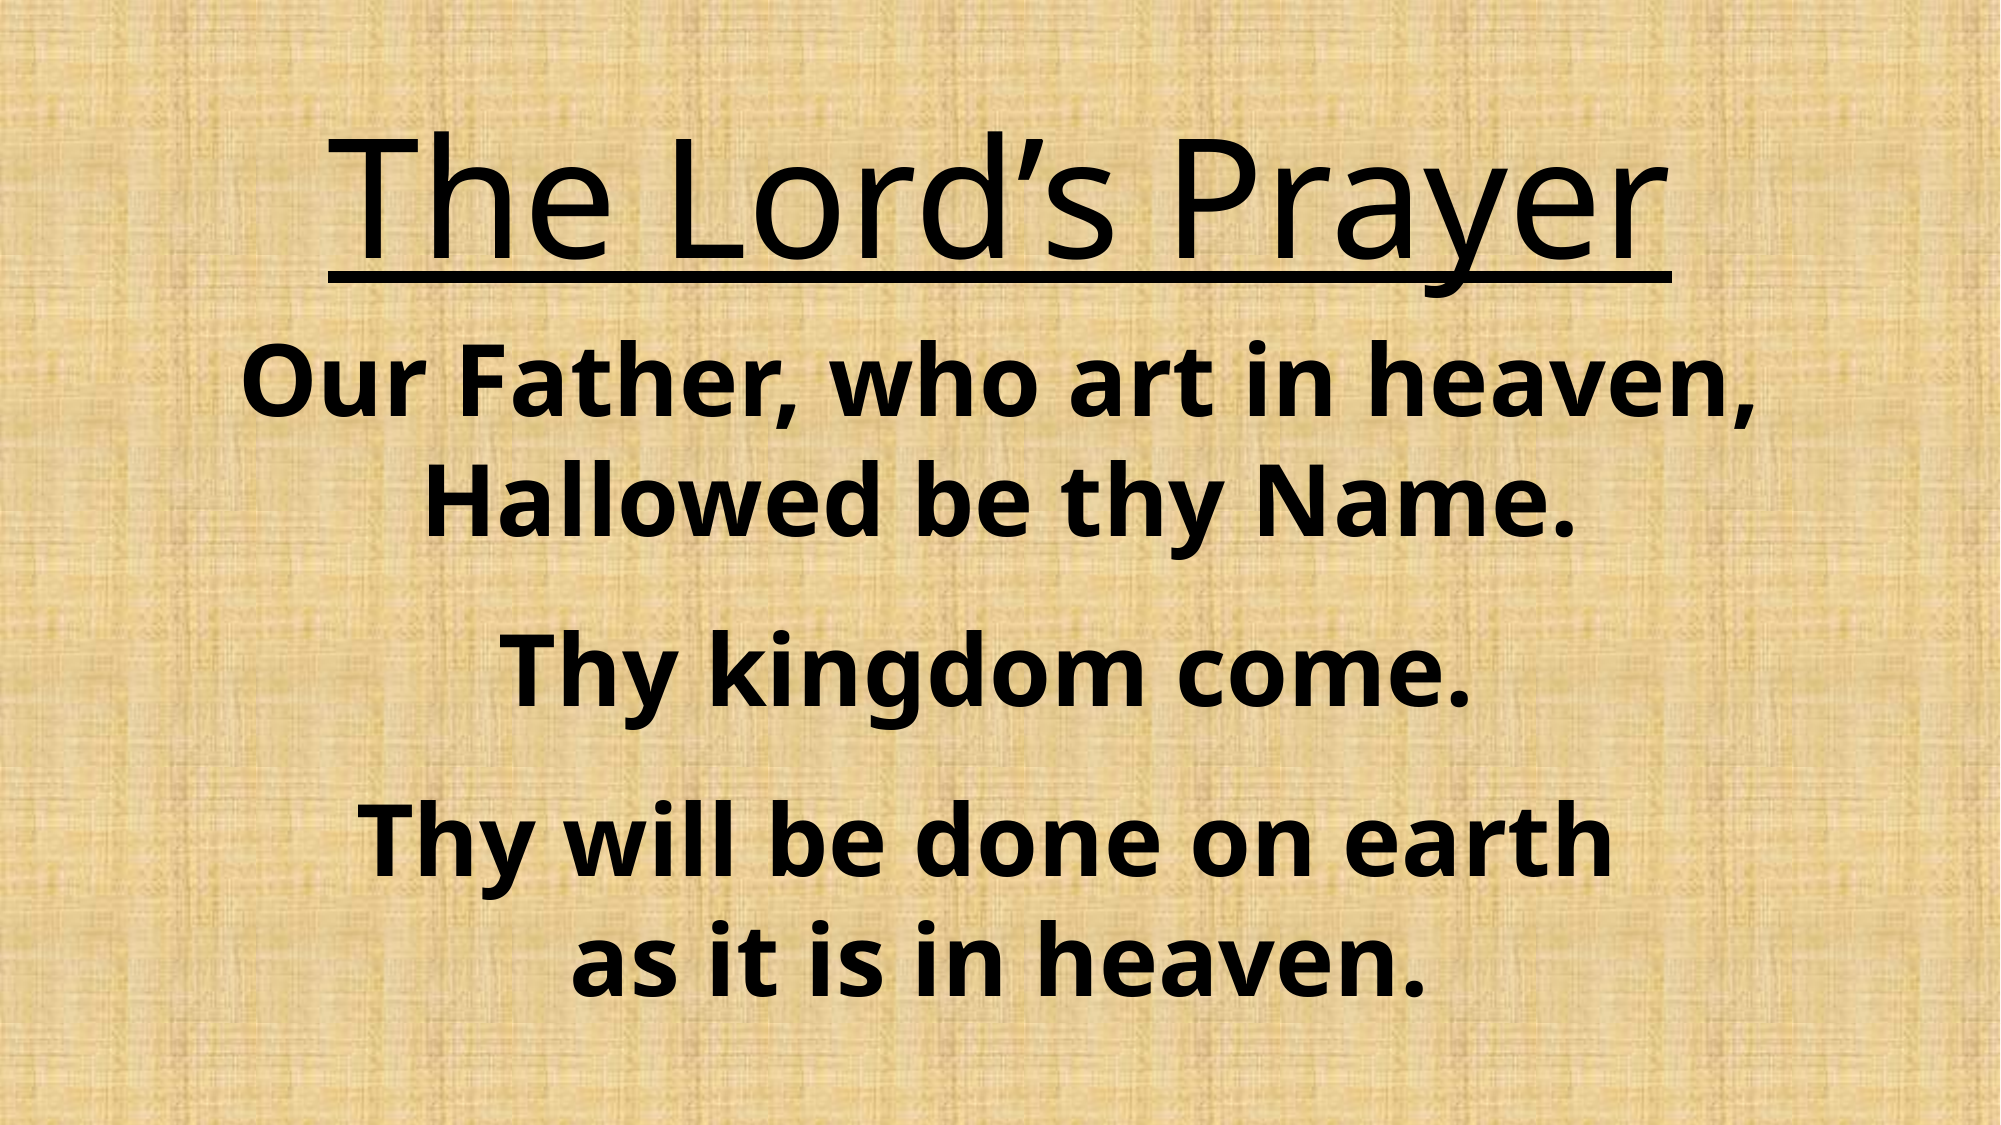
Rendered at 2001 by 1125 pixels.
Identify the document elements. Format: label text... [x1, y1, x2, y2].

text_box Our Father, who art in heaven, Hallowed be thy Name. Thy kingdom come. Thy will be done on earth as it is in heaven. [0, 309, 2000, 1024]
title The Lord’s Prayer [0, 116, 2000, 237]
picture [0, 0, 2001, 1125]
